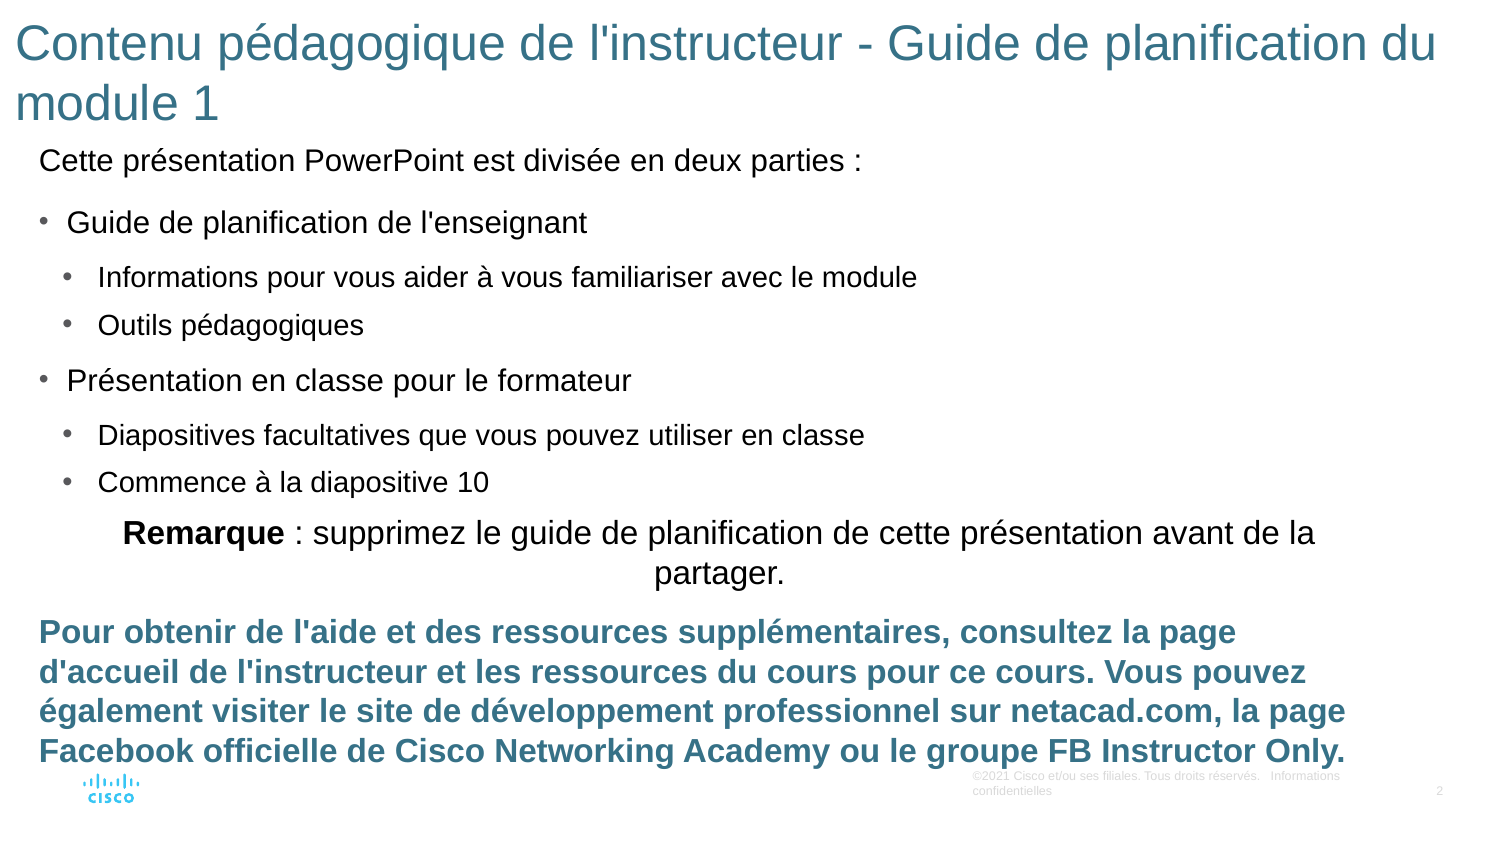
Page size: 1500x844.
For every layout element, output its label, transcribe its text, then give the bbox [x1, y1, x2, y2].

title Contenu pédagogique de l'instructeur - Guide de planification du module 1 [0, 8, 1500, 133]
list Cette présentation PowerPoint est divisée en deux parties : Guide de planification de l'enseignant Informations pour vous aider à vous familiariser avec le module Outils pédagogiques Présentation en classe pour le formateur Diapositives facultatives que vous pouvez utiliser en classe Commence à la diapositive 10 Remarque : supprimez le guide de planification de cette présentation avant de la partager. Pour obtenir de l'aide et des ressources supplémentaires, consultez la page d'accueil de l'instructeur et les ressources du cours pour ce cours. Vous pouvez également visiter le site de développement professionnel sur netacad.com, la page Facebook officielle de Cisco Networking Academy ou le groupe FB Instructor Only. [23, 132, 1408, 752]
